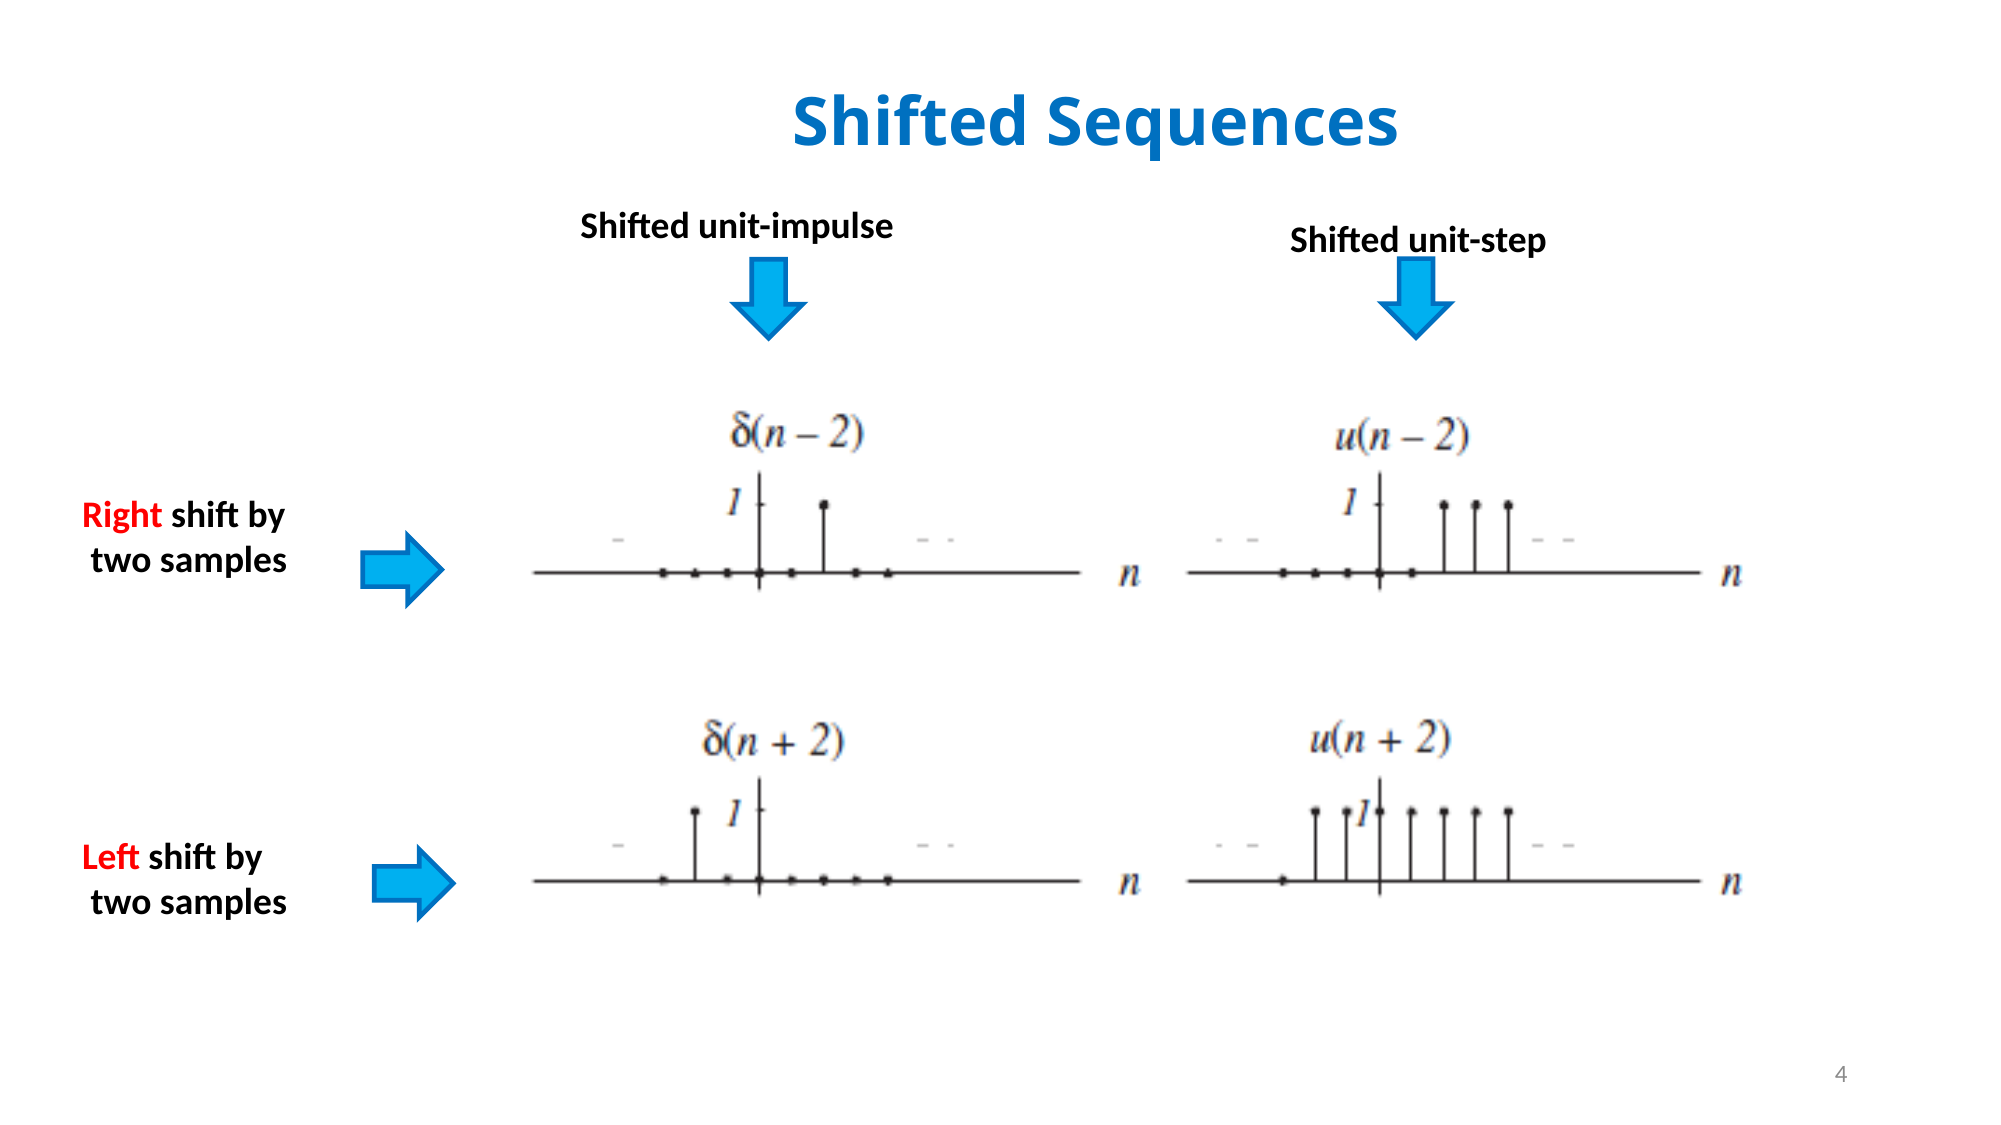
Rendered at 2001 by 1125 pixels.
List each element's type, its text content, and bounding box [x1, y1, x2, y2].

text_box Shifted unit-step [1275, 207, 1562, 267]
text_box [361, 533, 444, 607]
text_box Shifted Sequences [777, 71, 1415, 167]
text_box [732, 258, 806, 340]
text_box Right shift by two samples [67, 482, 303, 587]
text_box [1379, 257, 1453, 340]
text_box [373, 846, 455, 920]
picture [524, 341, 1793, 940]
slide_number 4 [1412, 1042, 1863, 1103]
text_box Shifted unit-impulse [565, 193, 910, 254]
text_box Left shift by two samples [67, 824, 303, 929]
